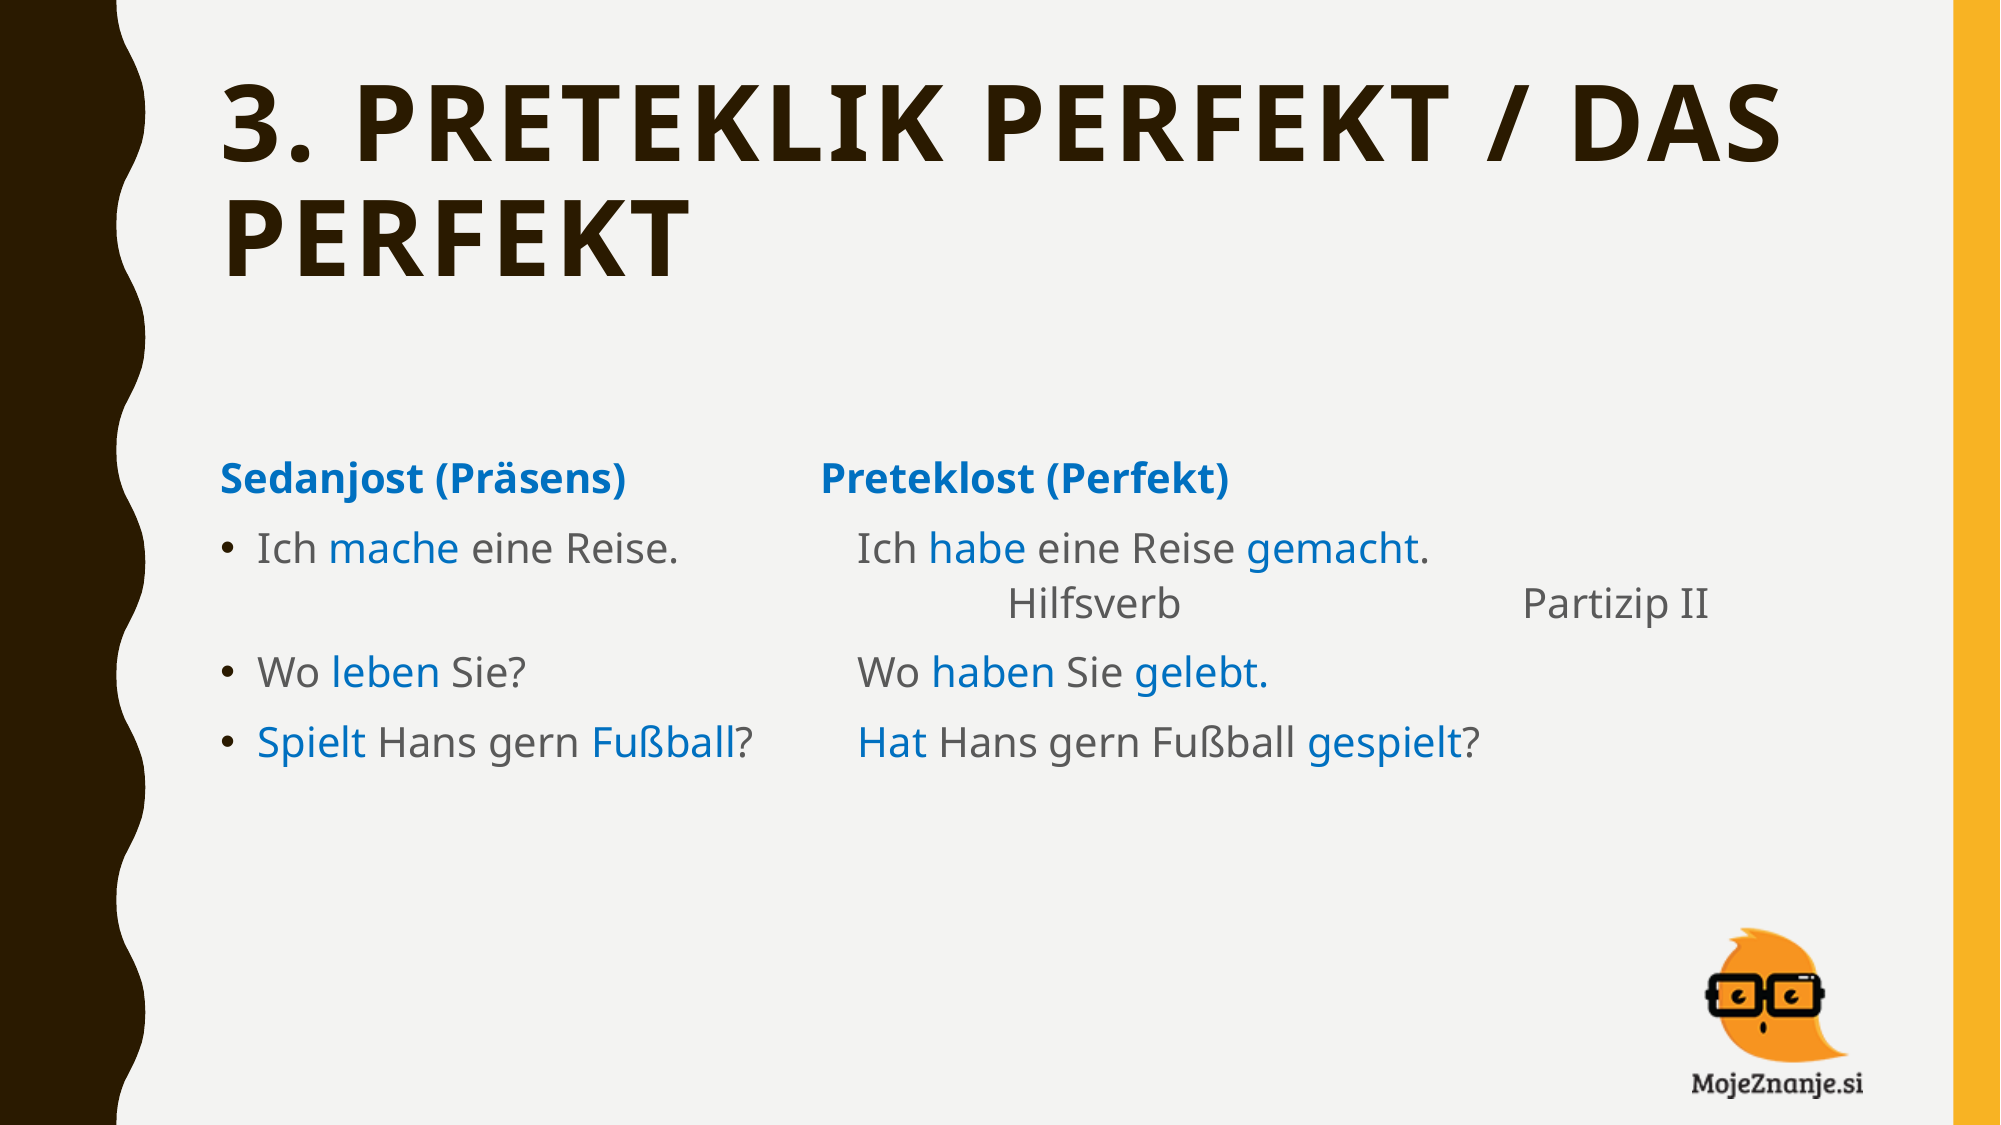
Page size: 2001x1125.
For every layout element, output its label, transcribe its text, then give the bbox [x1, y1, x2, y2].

title 3. PRETEKLIK PERFEKT / DAS PERFEKT [205, 62, 1875, 308]
list Sedanjost (Präsens) Preteklost (Perfekt) Ich mache eine Reise. Ich habe eine Reise gemacht. Hilfsverb Partizip II Wo leben Sie? Wo haben Sie gelebt. Spielt Hans gern Fußball? Hat Hans gern Fußball gespielt? [205, 375, 1875, 965]
picture [1692, 965, 1863, 1099]
